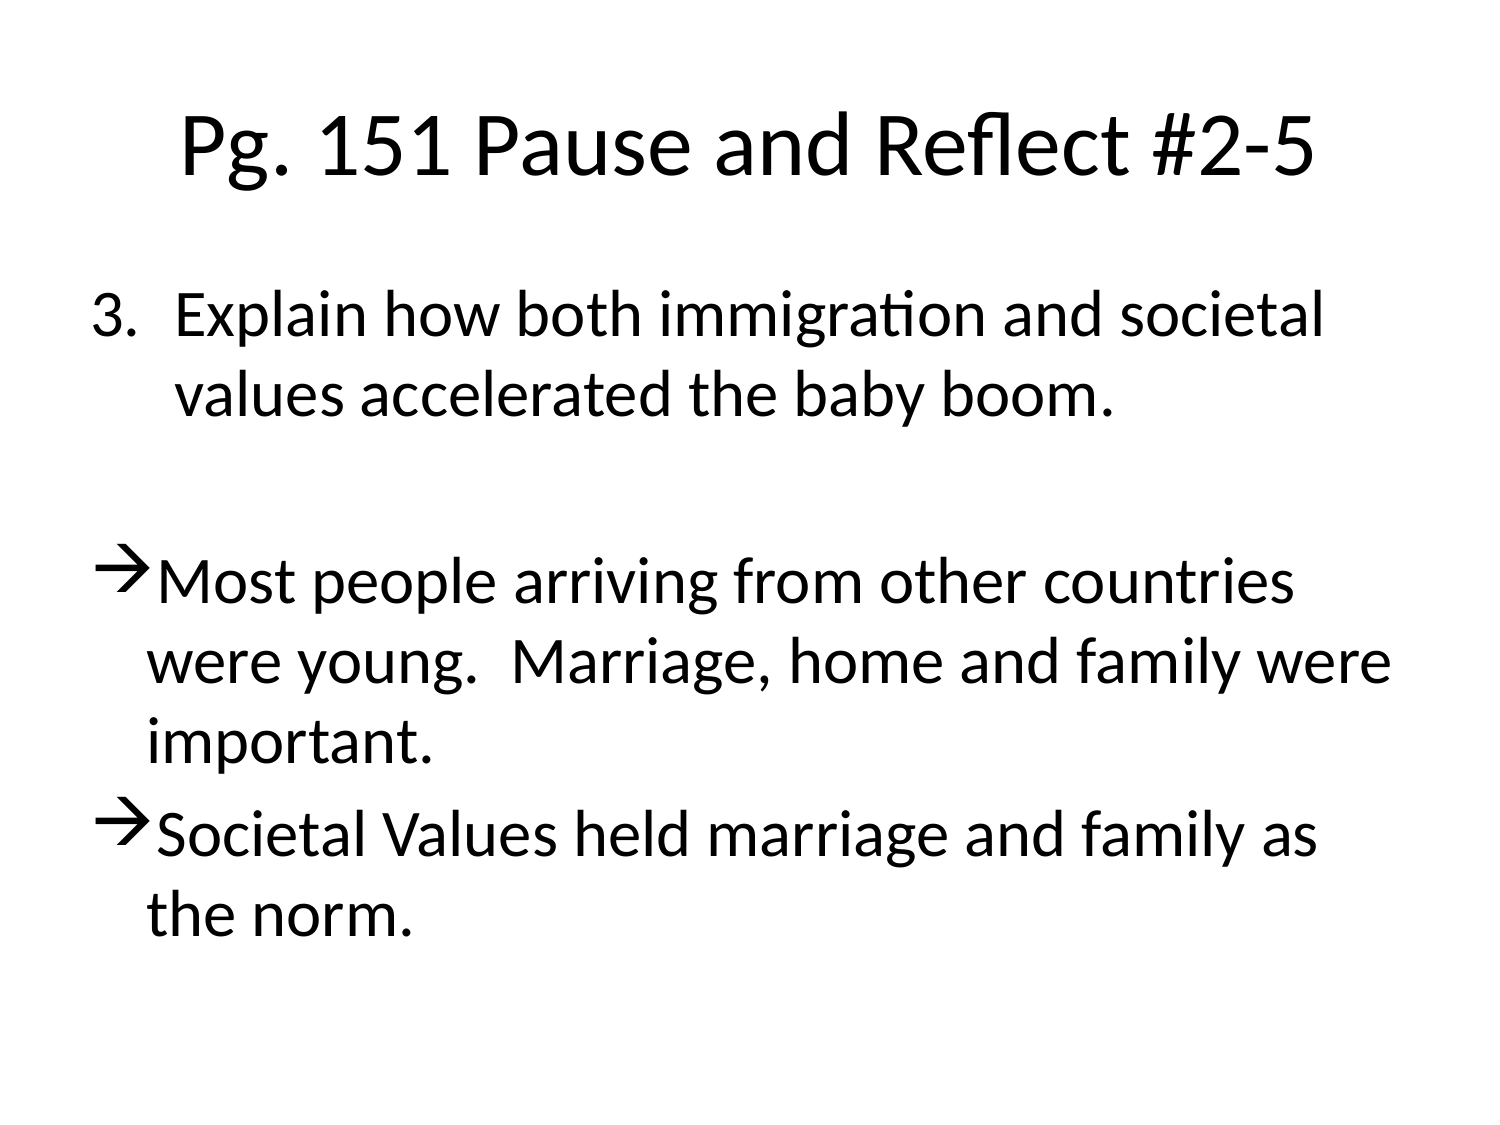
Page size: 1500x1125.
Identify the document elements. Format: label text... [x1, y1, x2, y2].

title Pg. 151 Pause and Reflect #2-5 [75, 45, 1425, 233]
list Explain how both immigration and societal values accelerated the baby boom. Most people arriving from other countries were young. Marriage, home and family were important. Societal Values held marriage and family as the norm. [75, 262, 1425, 1005]
